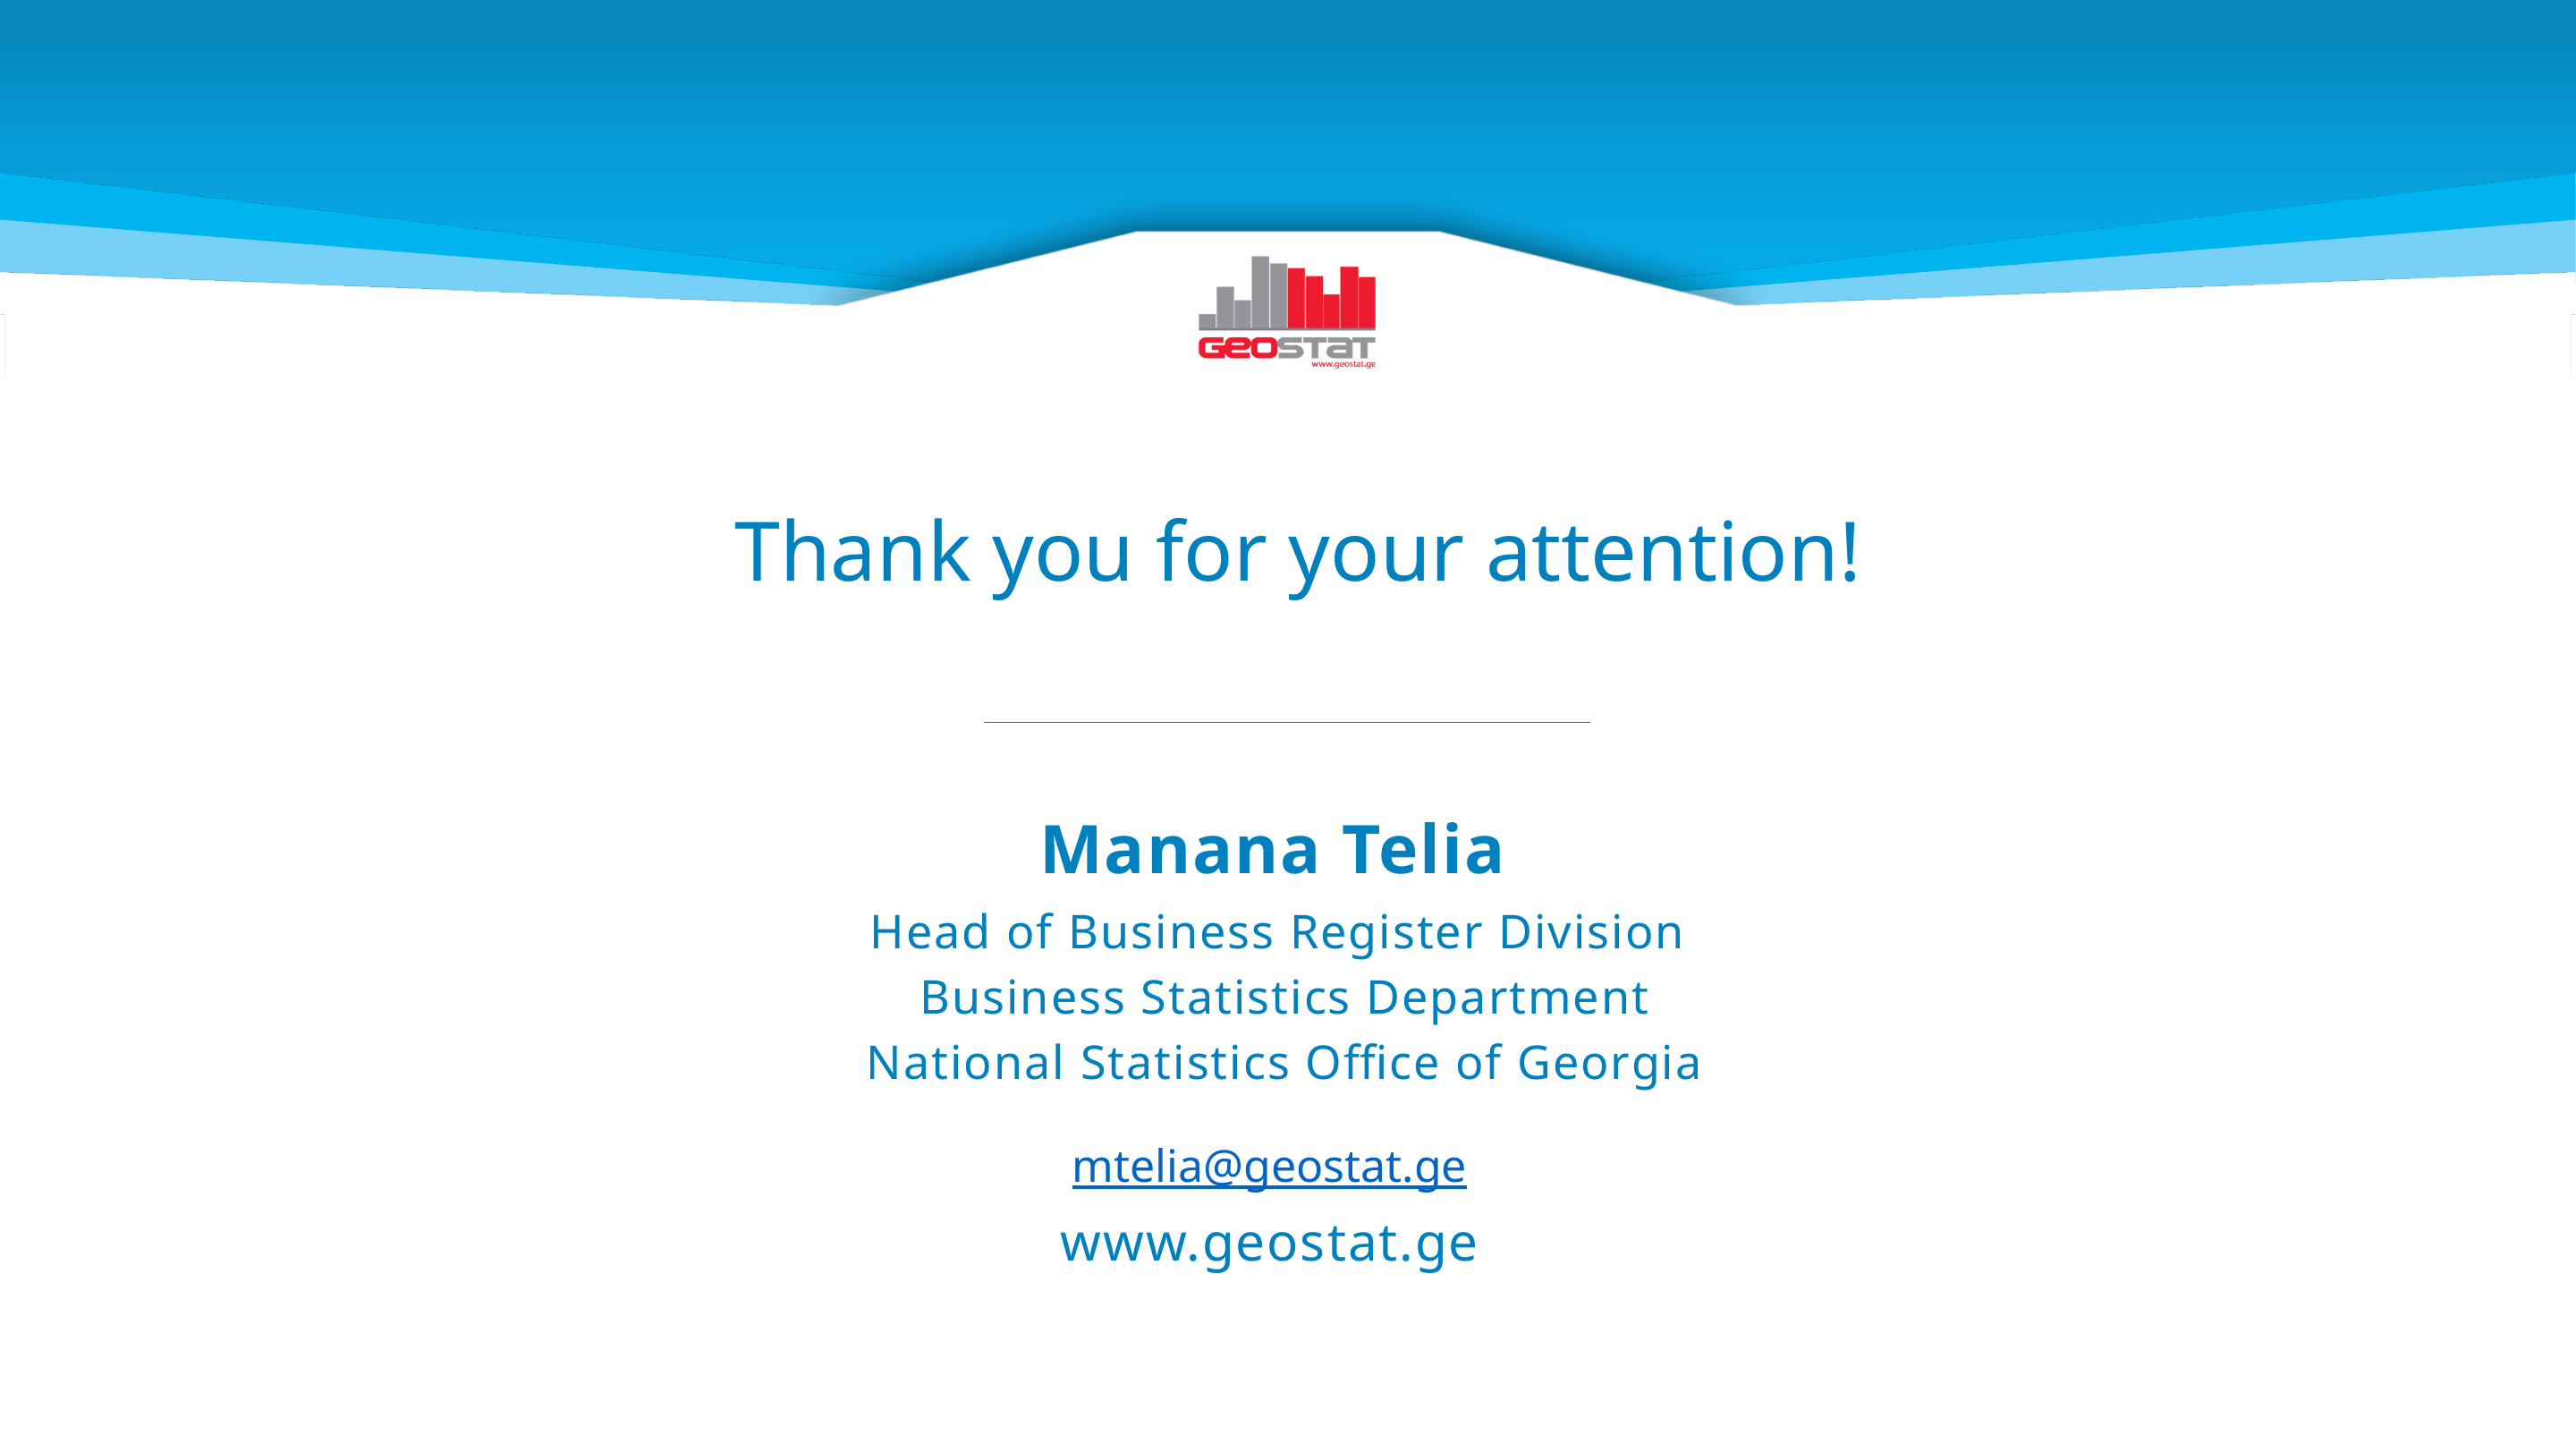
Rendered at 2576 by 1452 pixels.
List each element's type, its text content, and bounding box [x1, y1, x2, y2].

text_box Thank you for your attention! [495, 492, 2102, 605]
text_box Manana Telia [837, 799, 1707, 894]
text_box mtelia@geostat.ge www.geostat.ge [835, 1130, 1705, 1278]
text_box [0, 164, 2576, 397]
text_box Head of Business Register Division Business Statistics Department National Statistics Office of Georgia [850, 895, 1720, 1095]
